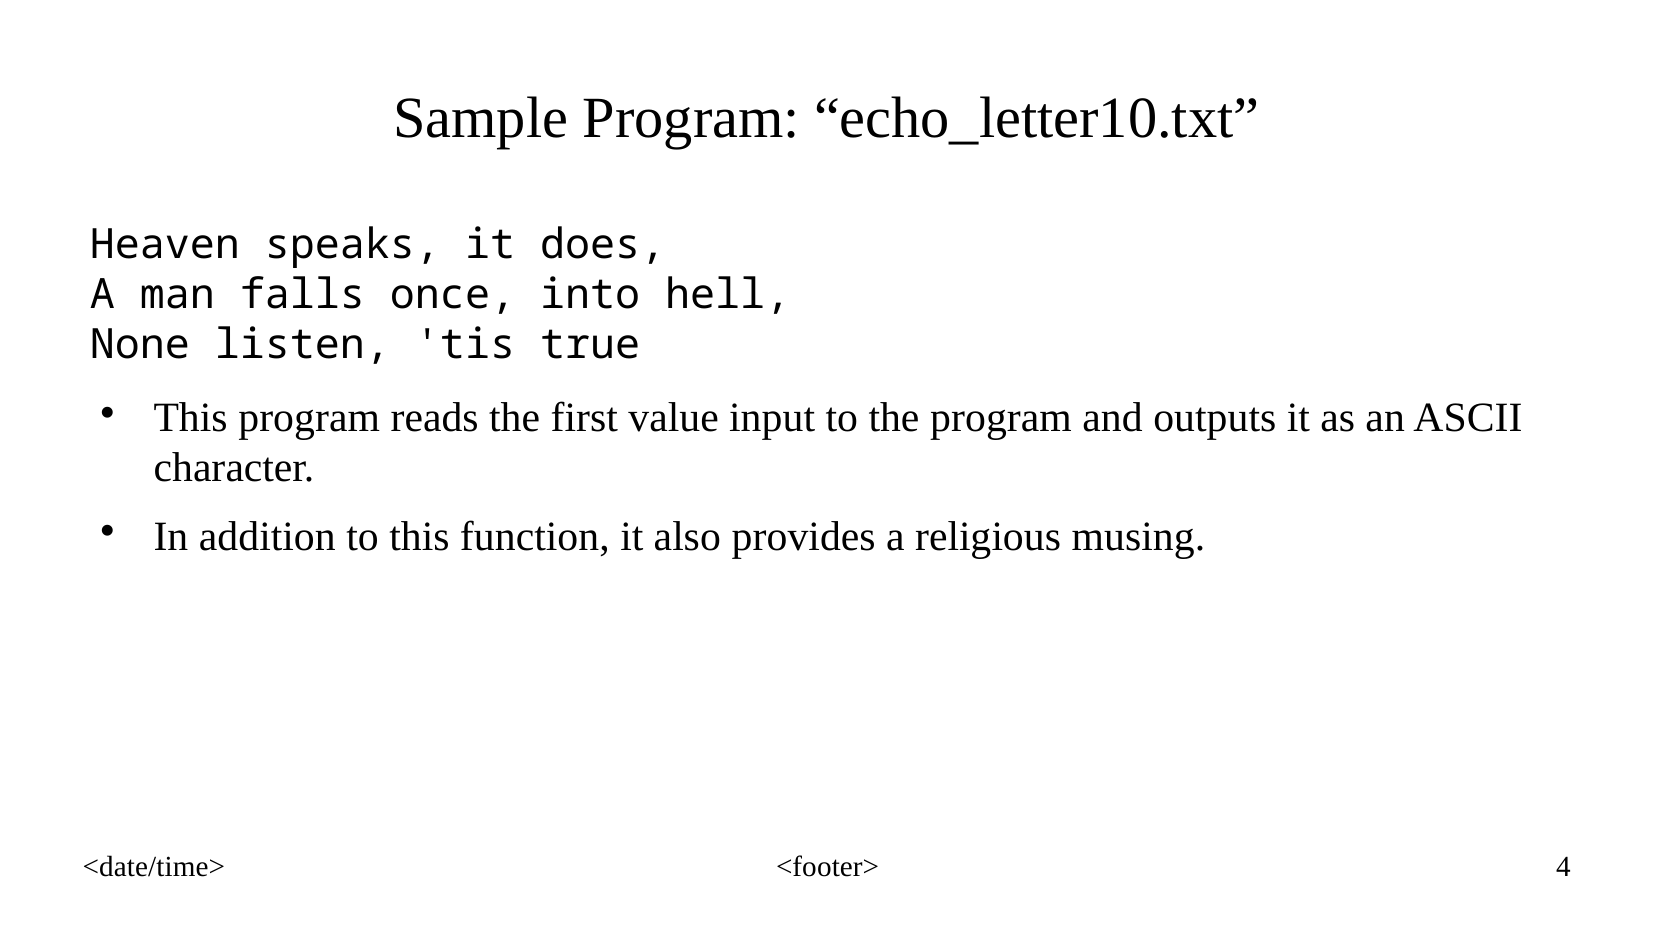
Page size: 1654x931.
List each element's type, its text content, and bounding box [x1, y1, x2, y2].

text_box Sample Program: “echo_letter10.txt” [82, 37, 1571, 193]
text_box Heaven speaks, it does, A man falls once, into hell, None listen, 'tis true [74, 209, 1571, 350]
text_box This program reads the first value input to the program and outputs it as an ASCII character. In addition to this function, it also provides a religious musing. [82, 389, 1571, 757]
